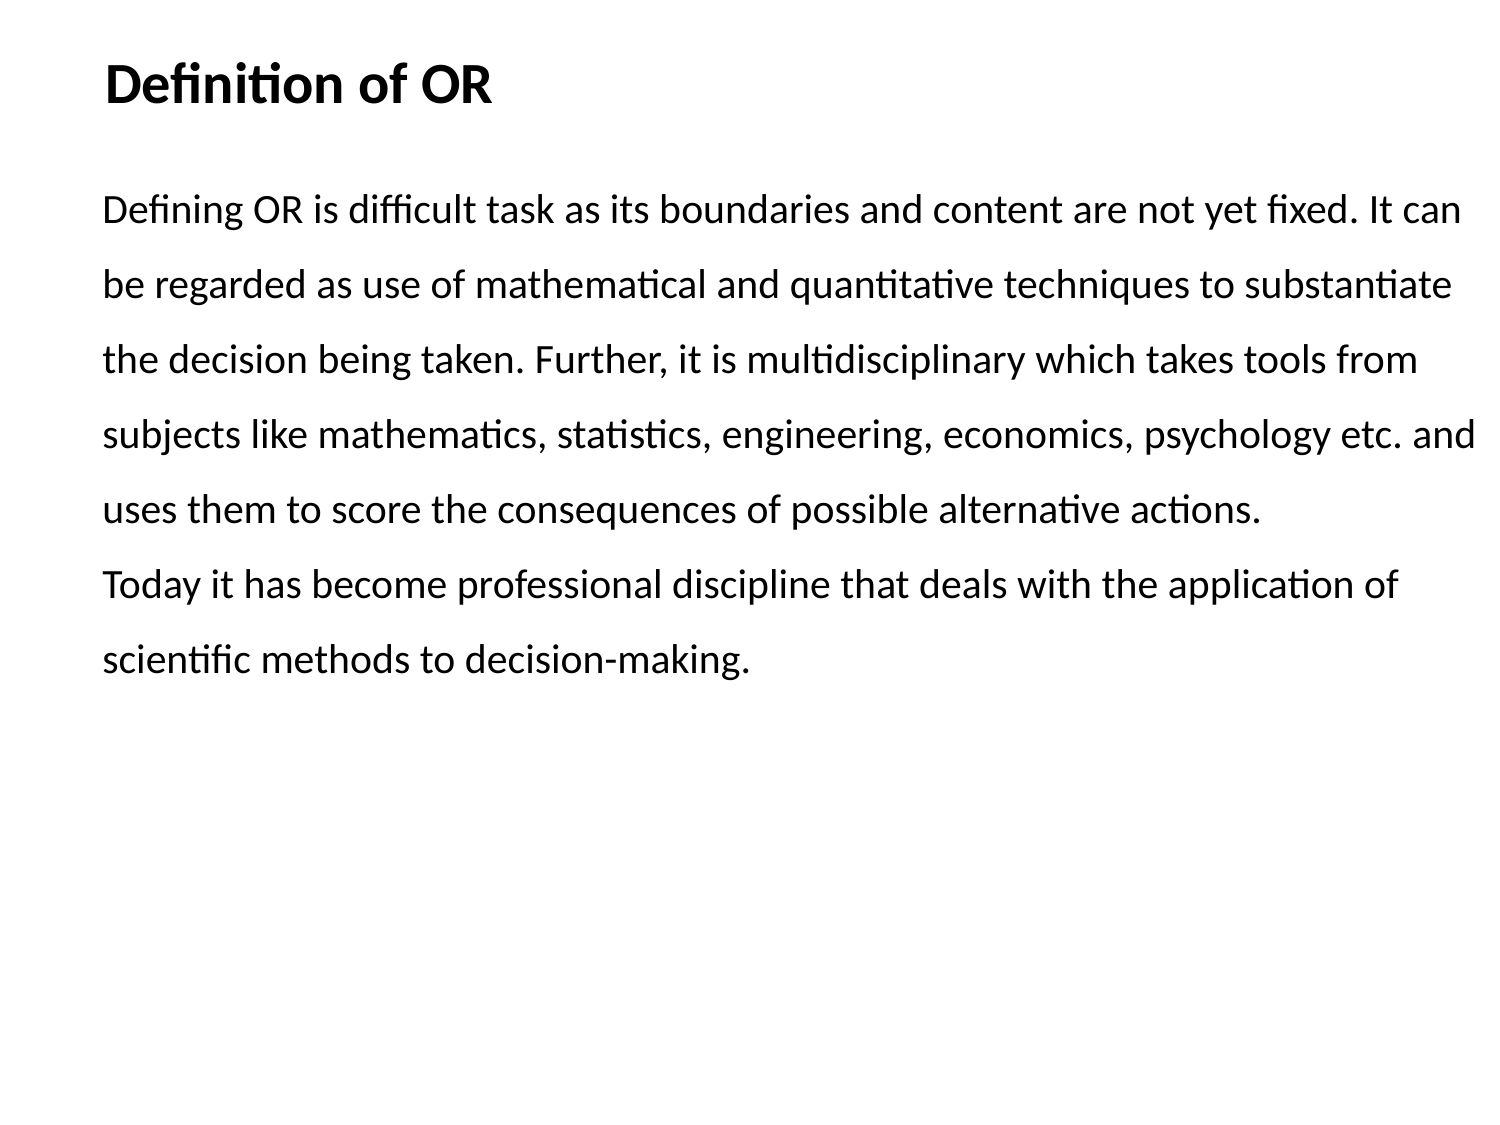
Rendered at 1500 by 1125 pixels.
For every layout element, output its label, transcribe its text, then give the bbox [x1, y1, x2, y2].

text_box Definition of OR [90, 37, 509, 123]
text_box Defining OR is difficult task as its boundaries and content are not yet fixed. It can be regarded as use of mathematical and quantitative techniques to substantiate the decision being taken. Further, it is multidisciplinary which takes tools from subjects like mathematics, statistics, engineering, economics, psychology etc. and uses them to score the consequences of possible alternative actions. Today it has become professional discipline that deals with the application of scientific methods to decision-making. [87, 149, 1500, 765]
